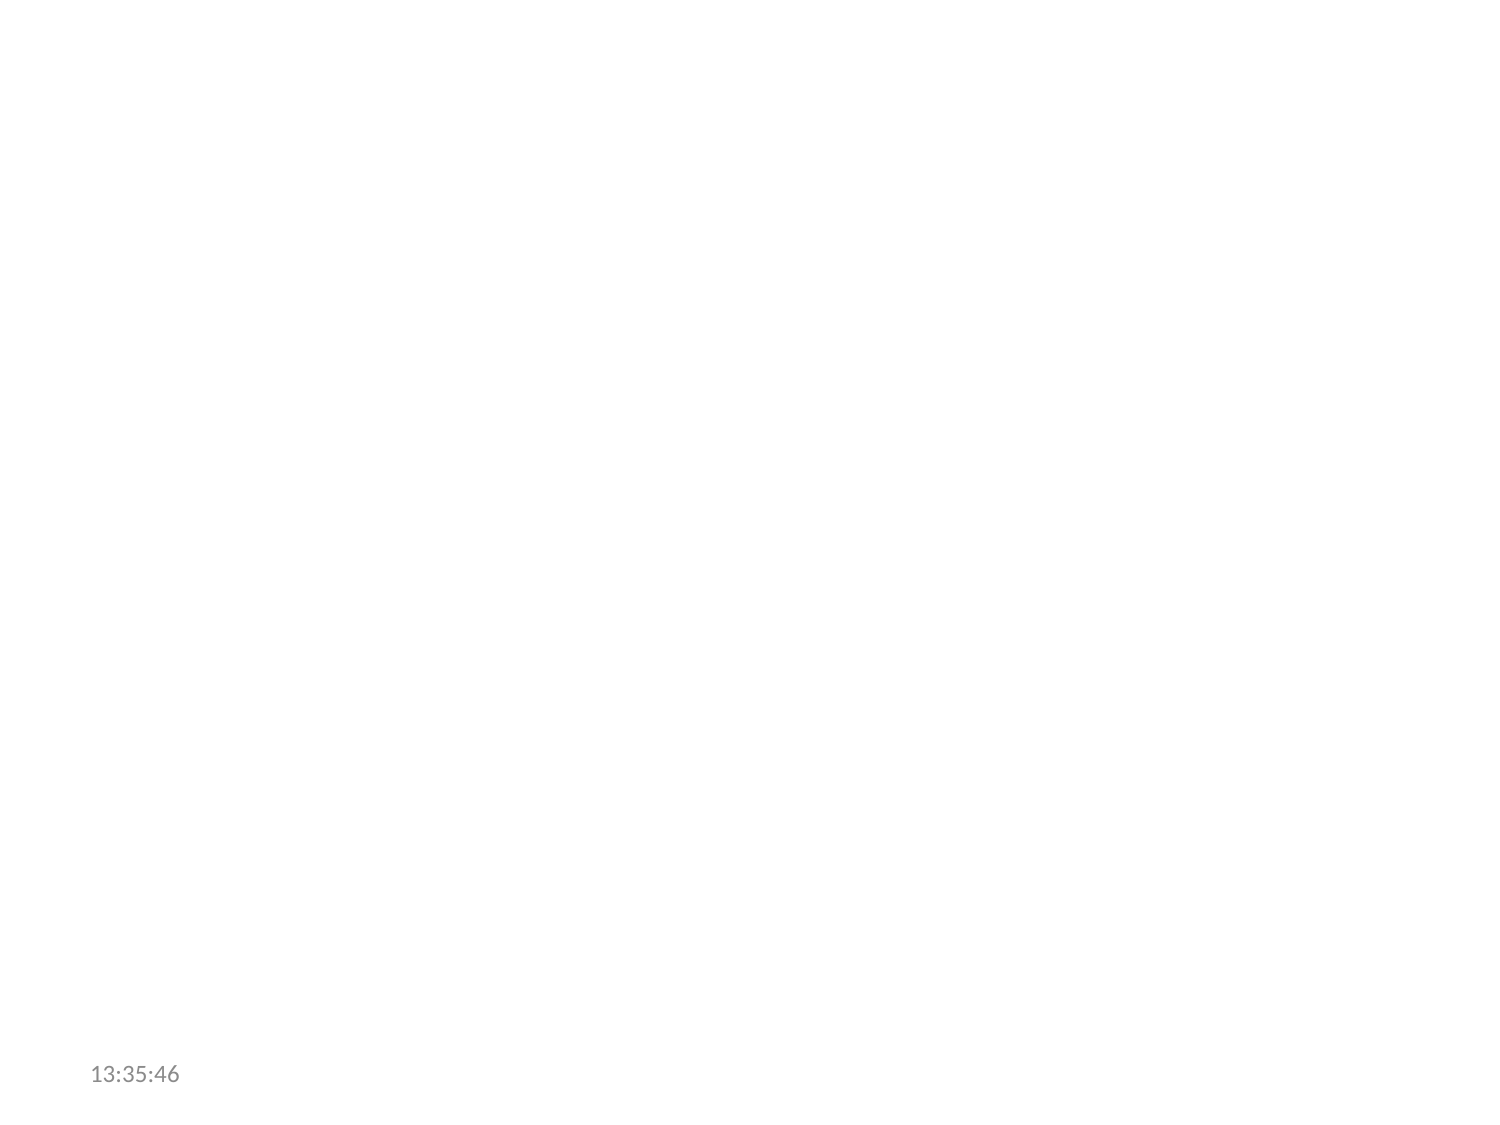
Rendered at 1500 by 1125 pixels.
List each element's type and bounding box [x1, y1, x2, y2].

slide_number [75, 1042, 425, 1103]
